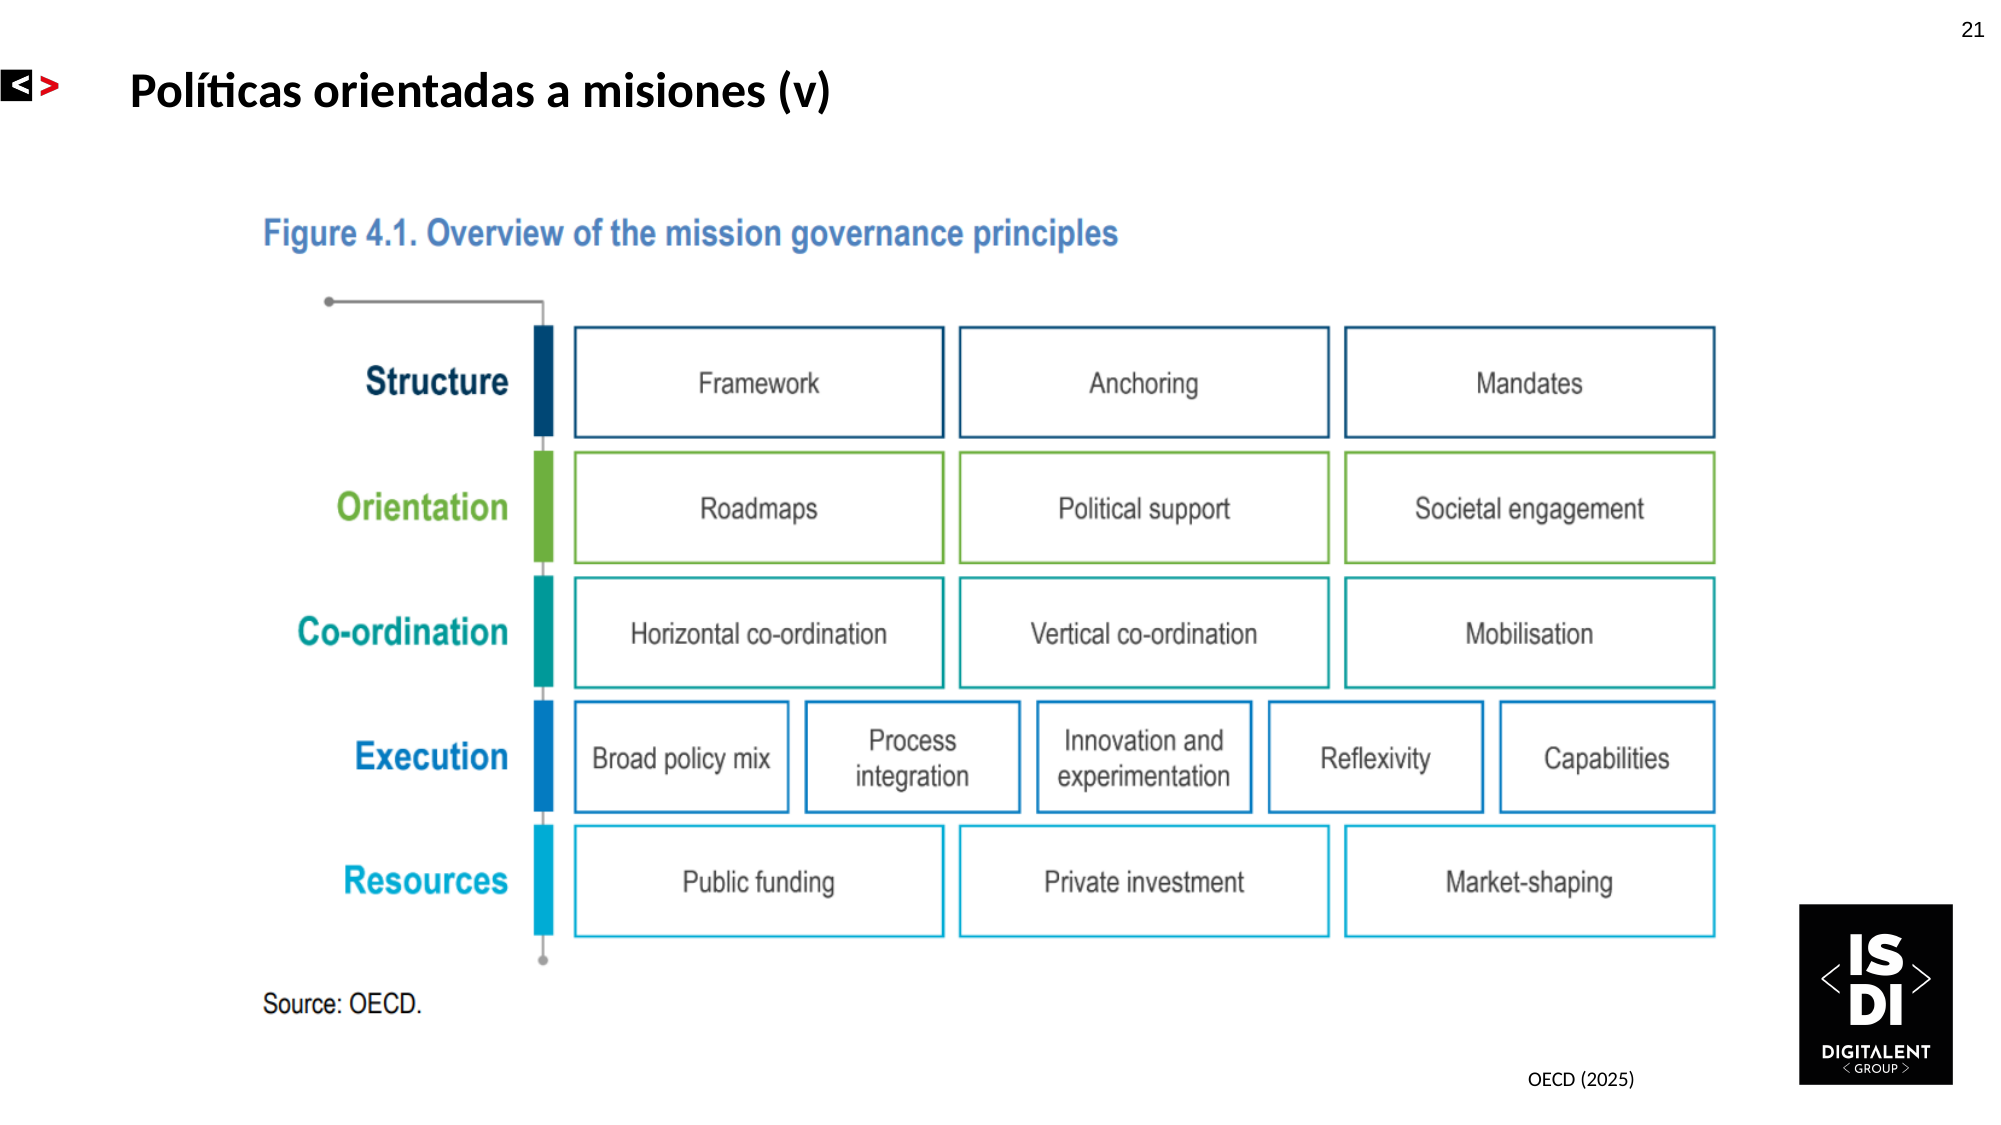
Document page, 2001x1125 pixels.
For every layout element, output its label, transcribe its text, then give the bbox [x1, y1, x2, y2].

title Políticas orientadas a misiones (v) [115, 37, 1888, 137]
picture [37, 74, 59, 99]
text_box OECD (2025) [1318, 1058, 1650, 1099]
picture [255, 206, 1739, 1036]
picture [1797, 902, 1955, 1087]
picture [7, 73, 33, 100]
